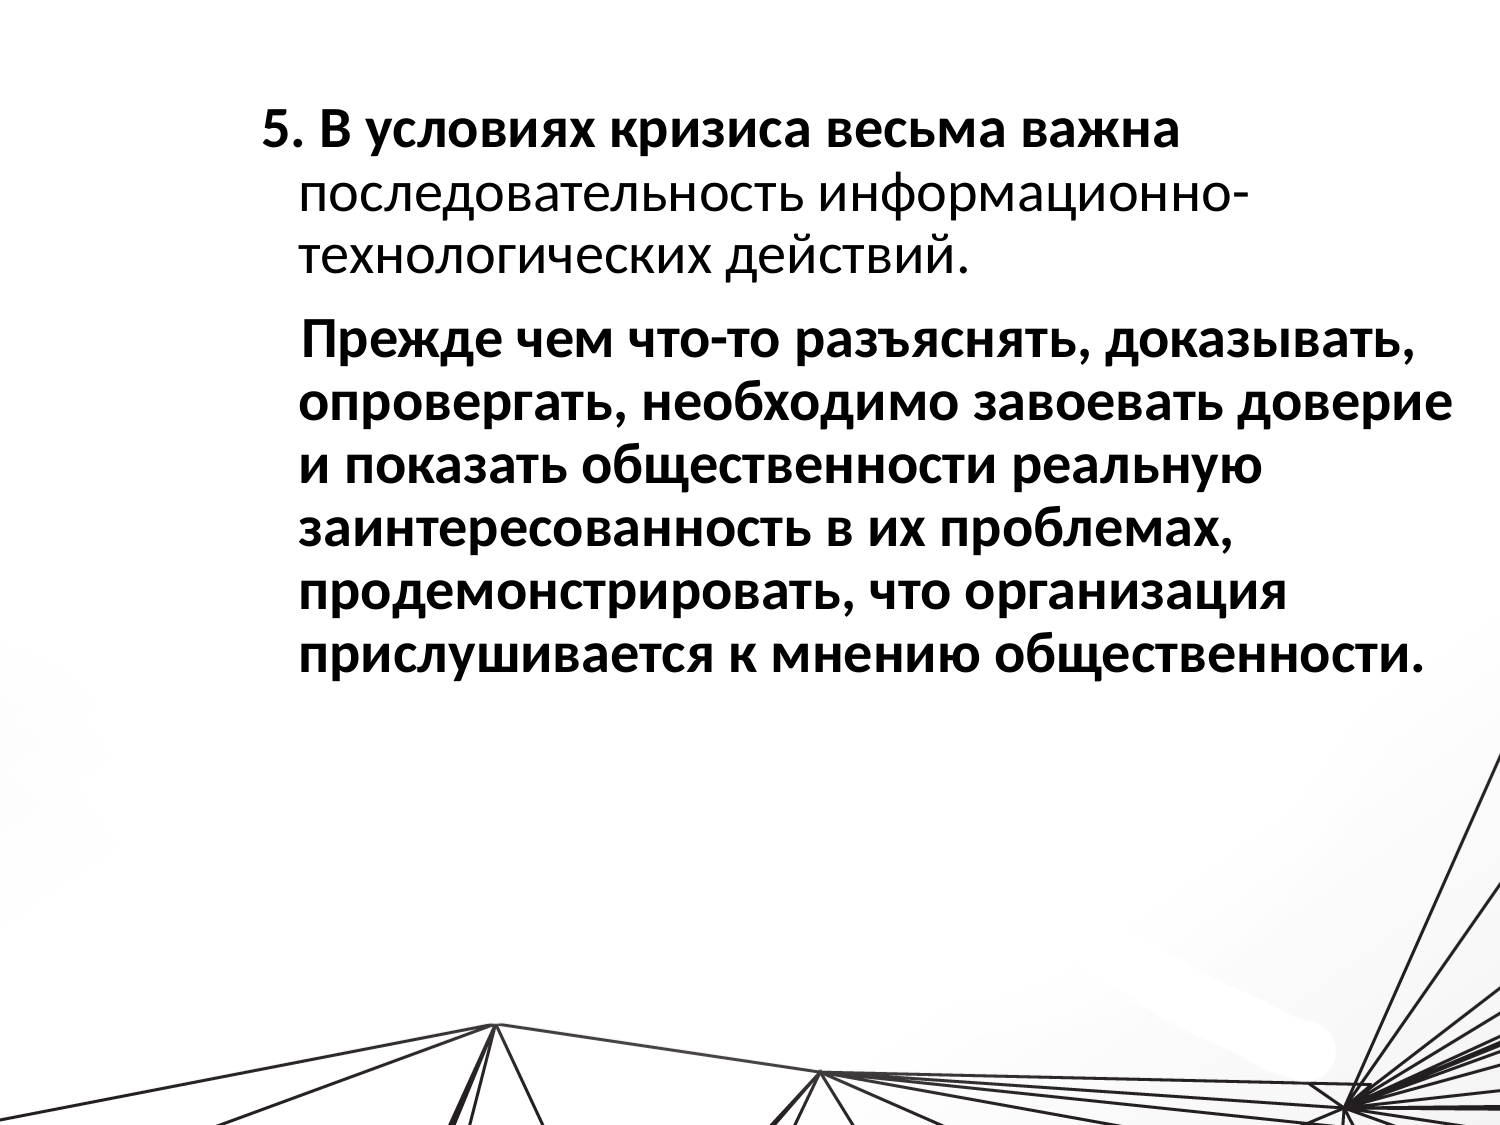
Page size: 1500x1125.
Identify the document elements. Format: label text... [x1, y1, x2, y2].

picture [0, 0, 1500, 1125]
list 5. В условиях кризиса весьма важна последовательность информационно- технологических действий. Прежде чем что-то разъяснять, доказывать, опровергать, необходимо завоевать доверие и показать общественности реальную заинтересованность в их проблемах, продемонстрировать, что организация прислушивается к мнению общественности. [245, 89, 1476, 1024]
